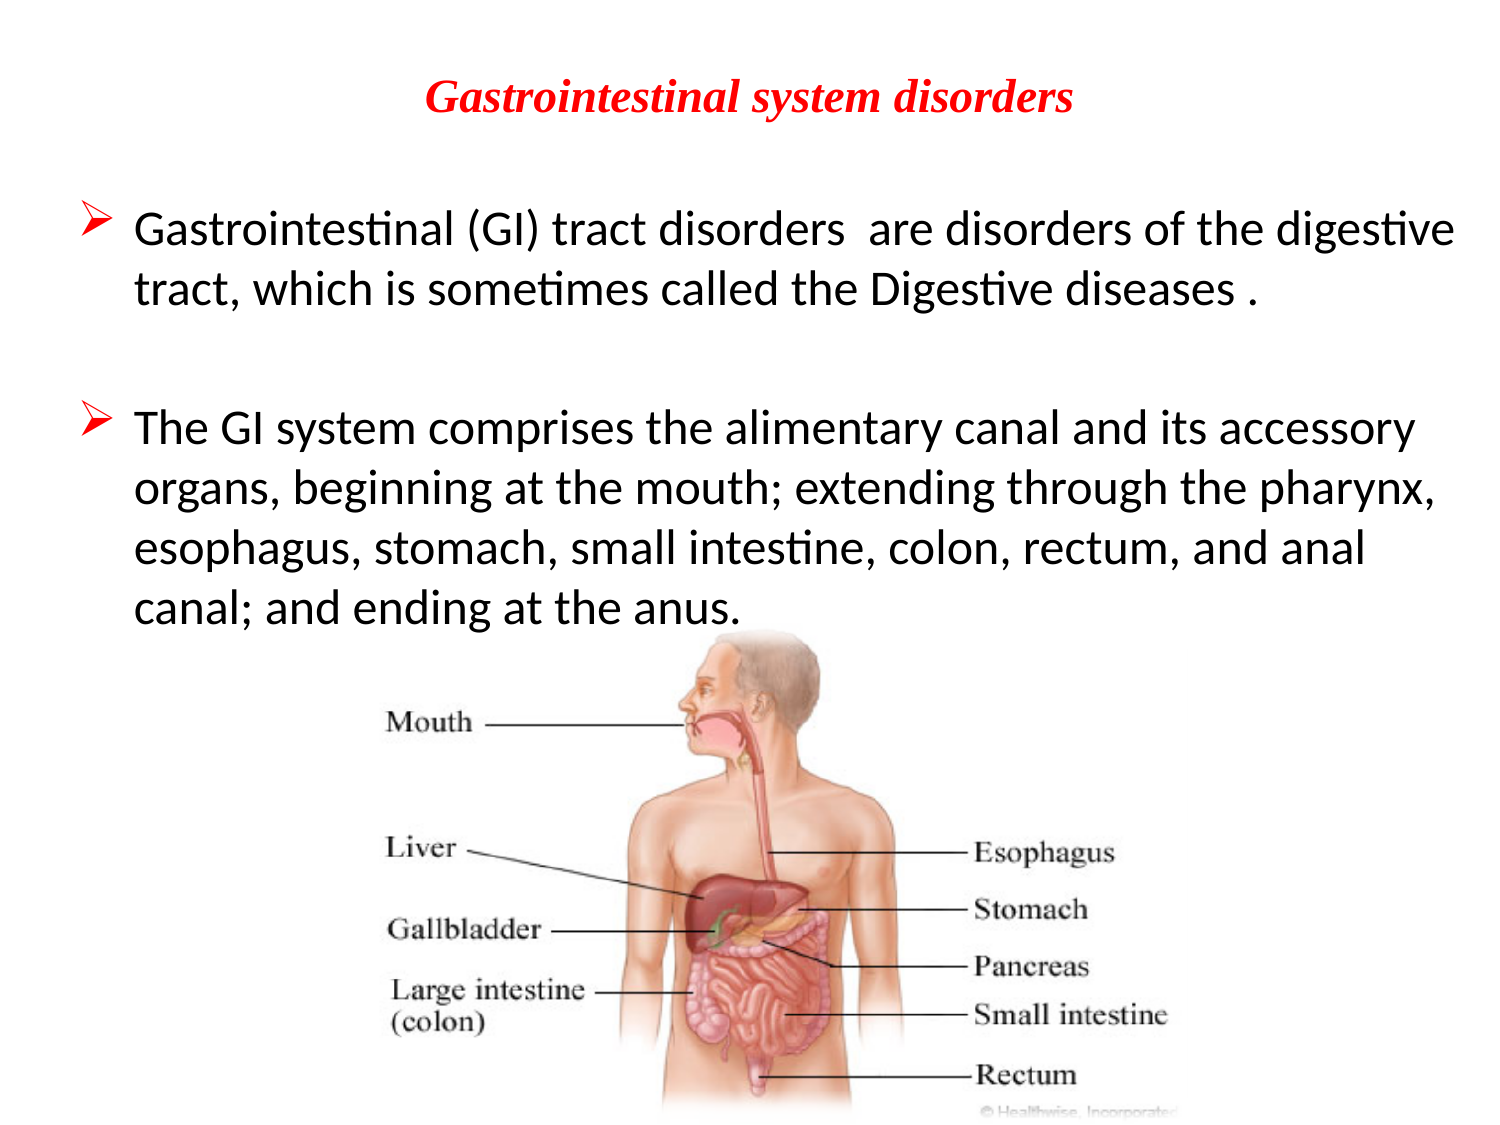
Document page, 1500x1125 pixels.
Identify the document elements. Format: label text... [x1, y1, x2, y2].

list Gastrointestinal (GI) tract disorders are disorders of the digestive tract, which is sometimes called the Digestive diseases . The GI system comprises the alimentary canal and its accessory organs, beginning at the mouth; extending through the pharynx, esophagus, stomach, small intestine, colon, rectum, and anal canal; and ending at the anus. [62, 187, 1475, 930]
title Gastrointestinal system disorders [75, 0, 1425, 187]
picture [349, 622, 1188, 1125]
